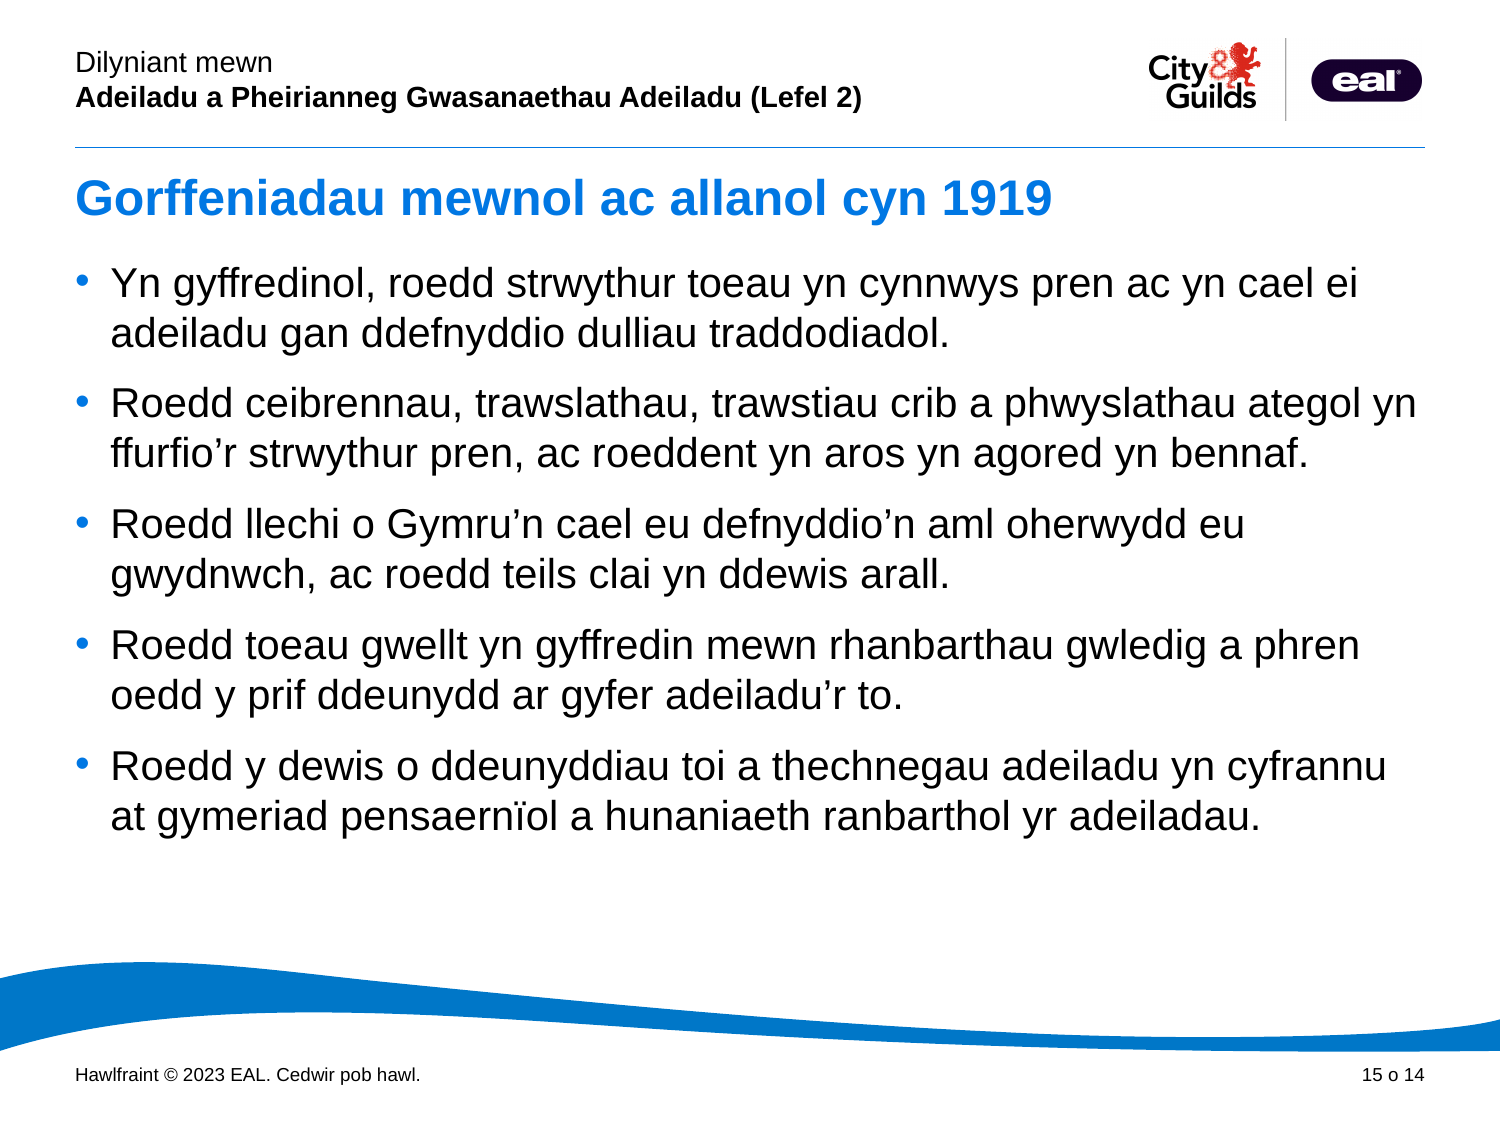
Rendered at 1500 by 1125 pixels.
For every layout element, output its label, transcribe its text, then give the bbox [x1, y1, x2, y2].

list Yn gyffredinol, roedd strwythur toeau yn cynnwys pren ac yn cael ei adeiladu gan ddefnyddio dulliau traddodiadol. Roedd ceibrennau, trawslathau, trawstiau crib a phwyslathau ategol yn ffurfio’r strwythur pren, ac roeddent yn aros yn agored yn bennaf. Roedd llechi o Gymru’n cael eu defnyddio’n aml oherwydd eu gwydnwch, ac roedd teils clai yn ddewis arall. Roedd toeau gwellt yn gyffredin mewn rhanbarthau gwledig a phren oedd y prif ddeunydd ar gyfer adeiladu’r to. Roedd y dewis o ddeunyddiau toi a thechnegau adeiladu yn cyfrannu at gymeriad pensaernïol a hunaniaeth ranbarthol yr adeiladau. [74, 255, 1426, 906]
title Gorffeniadau mewnol ac allanol cyn 1919 [74, 165, 1426, 229]
picture [1149, 38, 1422, 121]
